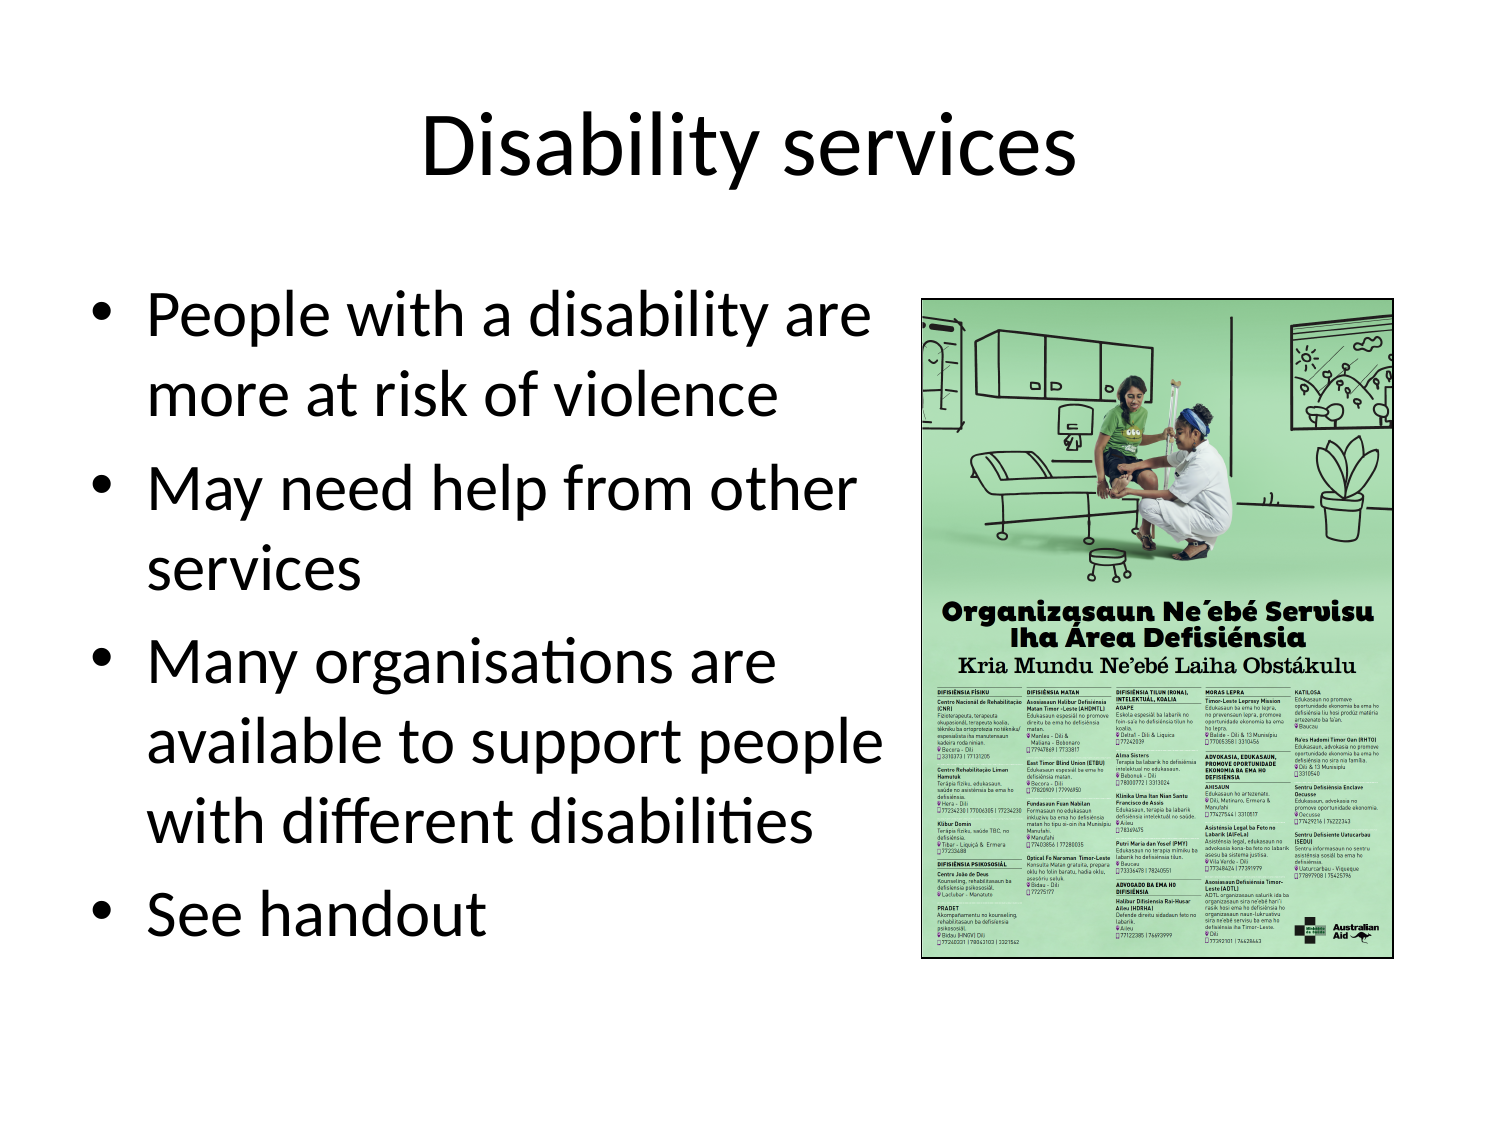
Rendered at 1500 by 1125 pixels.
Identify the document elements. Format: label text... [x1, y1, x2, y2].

picture [922, 299, 1393, 958]
list People with a disability are more at risk of violence May need help from other services Many organisations are available to support people with different disabilities See handout [75, 262, 923, 1005]
title Disability services [75, 45, 1425, 233]
